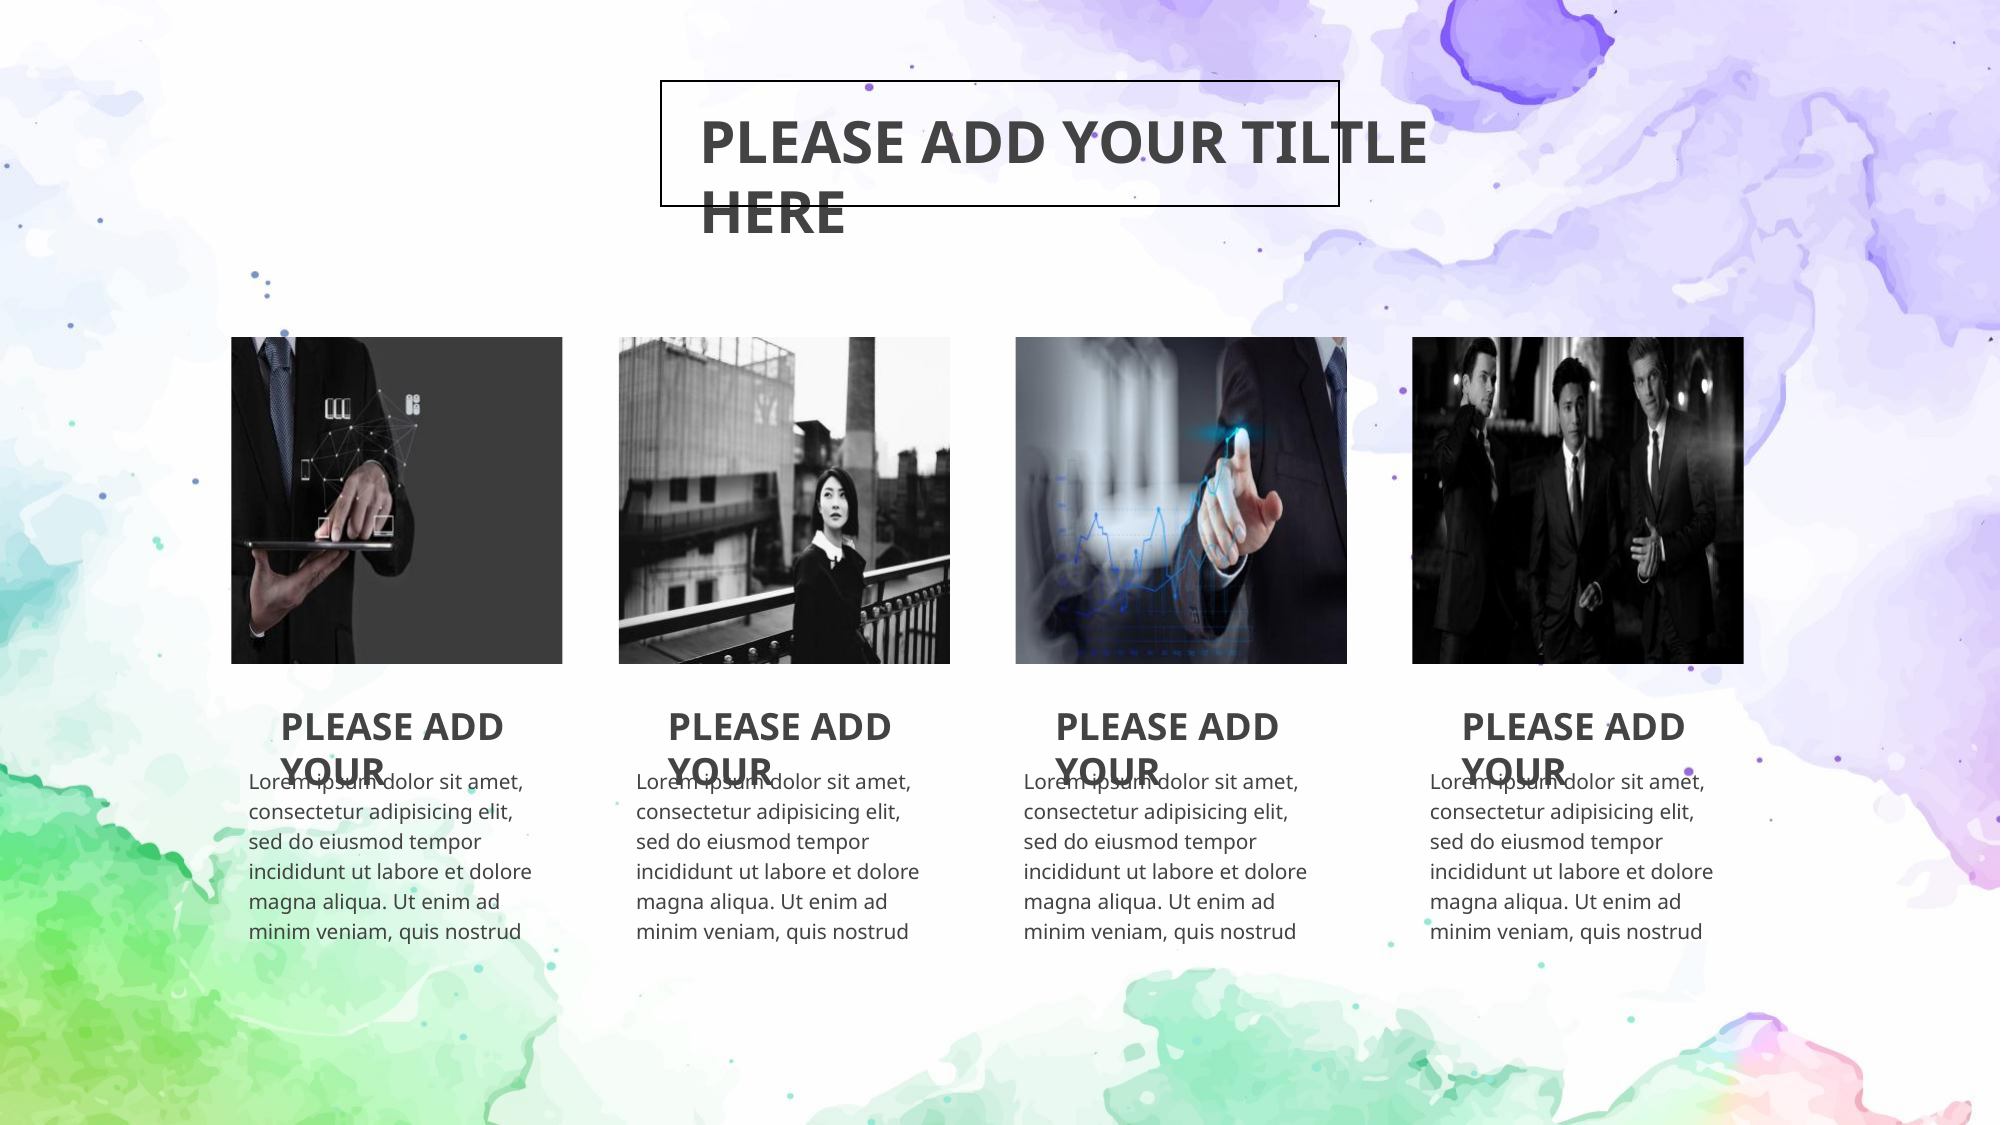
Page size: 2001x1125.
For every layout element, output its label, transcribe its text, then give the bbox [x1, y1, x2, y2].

text_box PLEASE ADD YOUR [652, 695, 943, 801]
text_box [230, 336, 563, 664]
text_box [1015, 336, 1348, 664]
text_box PLEASE ADD YOUR [1446, 695, 1737, 801]
text_box PLEASE ADD YOUR TILTLE HERE [684, 97, 1508, 252]
picture [0, 0, 2000, 1125]
text_box [618, 336, 951, 664]
text_box Lorem ipsum dolor sit amet, consectetur adipisicing elit, sed do eiusmod tempor incididunt ut labore et dolore magna aliqua. Ut enim ad minim veniam, quis nostrud [1008, 756, 1338, 951]
text_box Lorem ipsum dolor sit amet, consectetur adipisicing elit, sed do eiusmod tempor incididunt ut labore et dolore magna aliqua. Ut enim ad minim veniam, quis nostrud [1414, 756, 1744, 951]
text_box Lorem ipsum dolor sit amet, consectetur adipisicing elit, sed do eiusmod tempor incididunt ut labore et dolore magna aliqua. Ut enim ad minim veniam, quis nostrud [621, 756, 950, 951]
text_box [660, 80, 1340, 207]
text_box PLEASE ADD YOUR [1040, 695, 1331, 801]
text_box Lorem ipsum dolor sit amet, consectetur adipisicing elit, sed do eiusmod tempor incididunt ut labore et dolore magna aliqua. Ut enim ad minim veniam, quis nostrud [233, 756, 563, 951]
text_box [1411, 336, 1745, 664]
text_box PLEASE ADD YOUR [265, 695, 556, 801]
